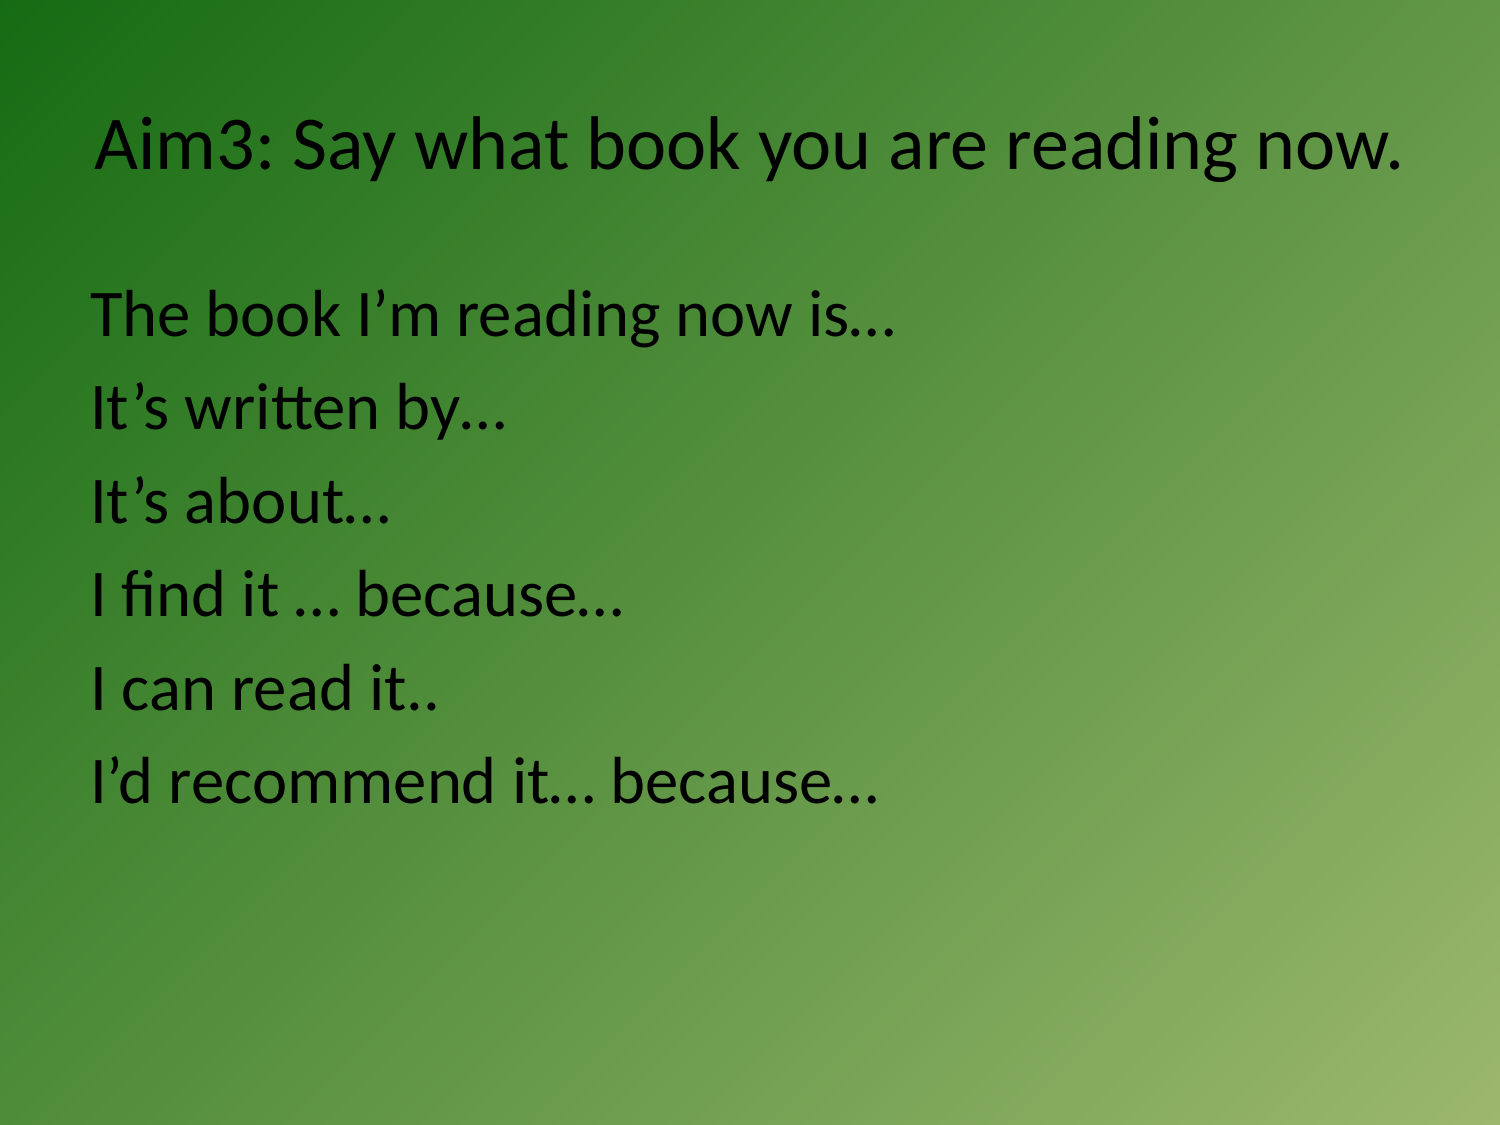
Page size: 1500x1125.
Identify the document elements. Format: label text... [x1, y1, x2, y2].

title Aim3: Say what book you are reading now. [75, 45, 1425, 233]
list The book I’m reading now is… It’s written by… It’s about… I find it … because… I can read it.. I’d recommend it… because… [75, 262, 1425, 1005]
